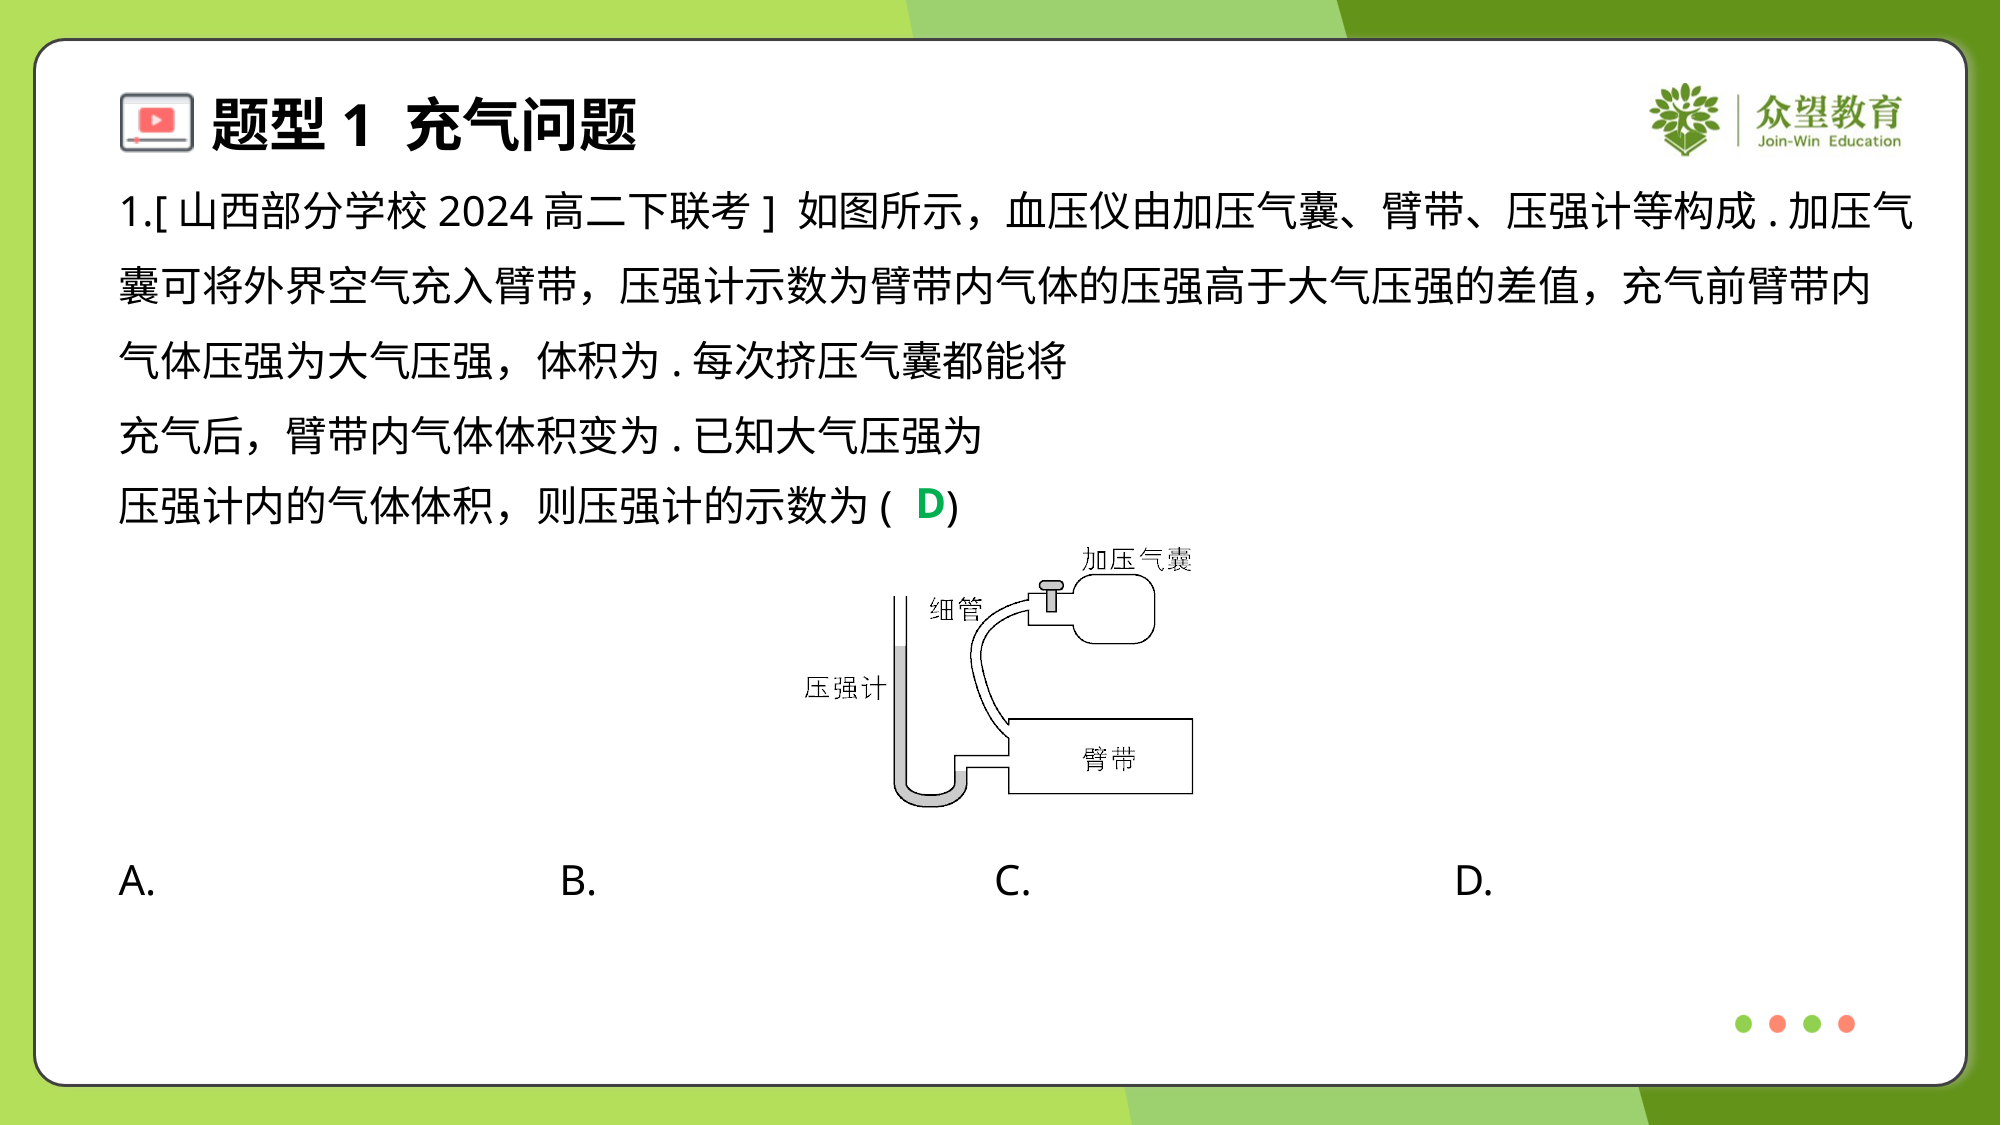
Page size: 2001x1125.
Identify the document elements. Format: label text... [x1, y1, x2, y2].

picture [0, 0, 2000, 1125]
text_box D [899, 456, 963, 521]
